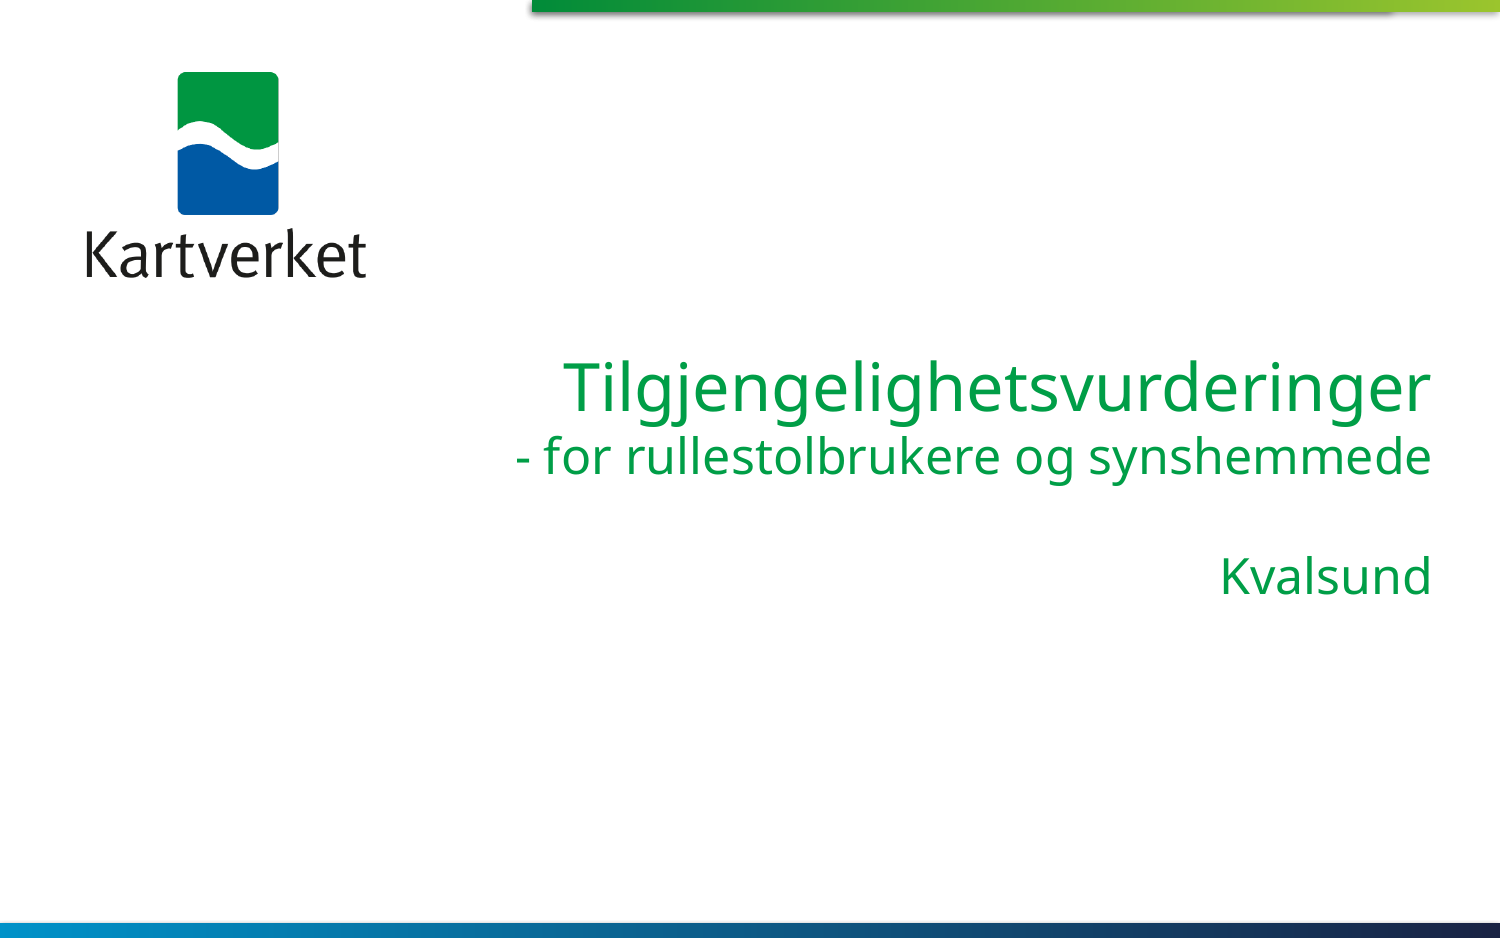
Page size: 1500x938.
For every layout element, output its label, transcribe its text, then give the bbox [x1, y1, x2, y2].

text_box Tilgjengelighetsvurderinger - for rullestolbrukere og synshemmede Kvalsund [66, 337, 1449, 613]
